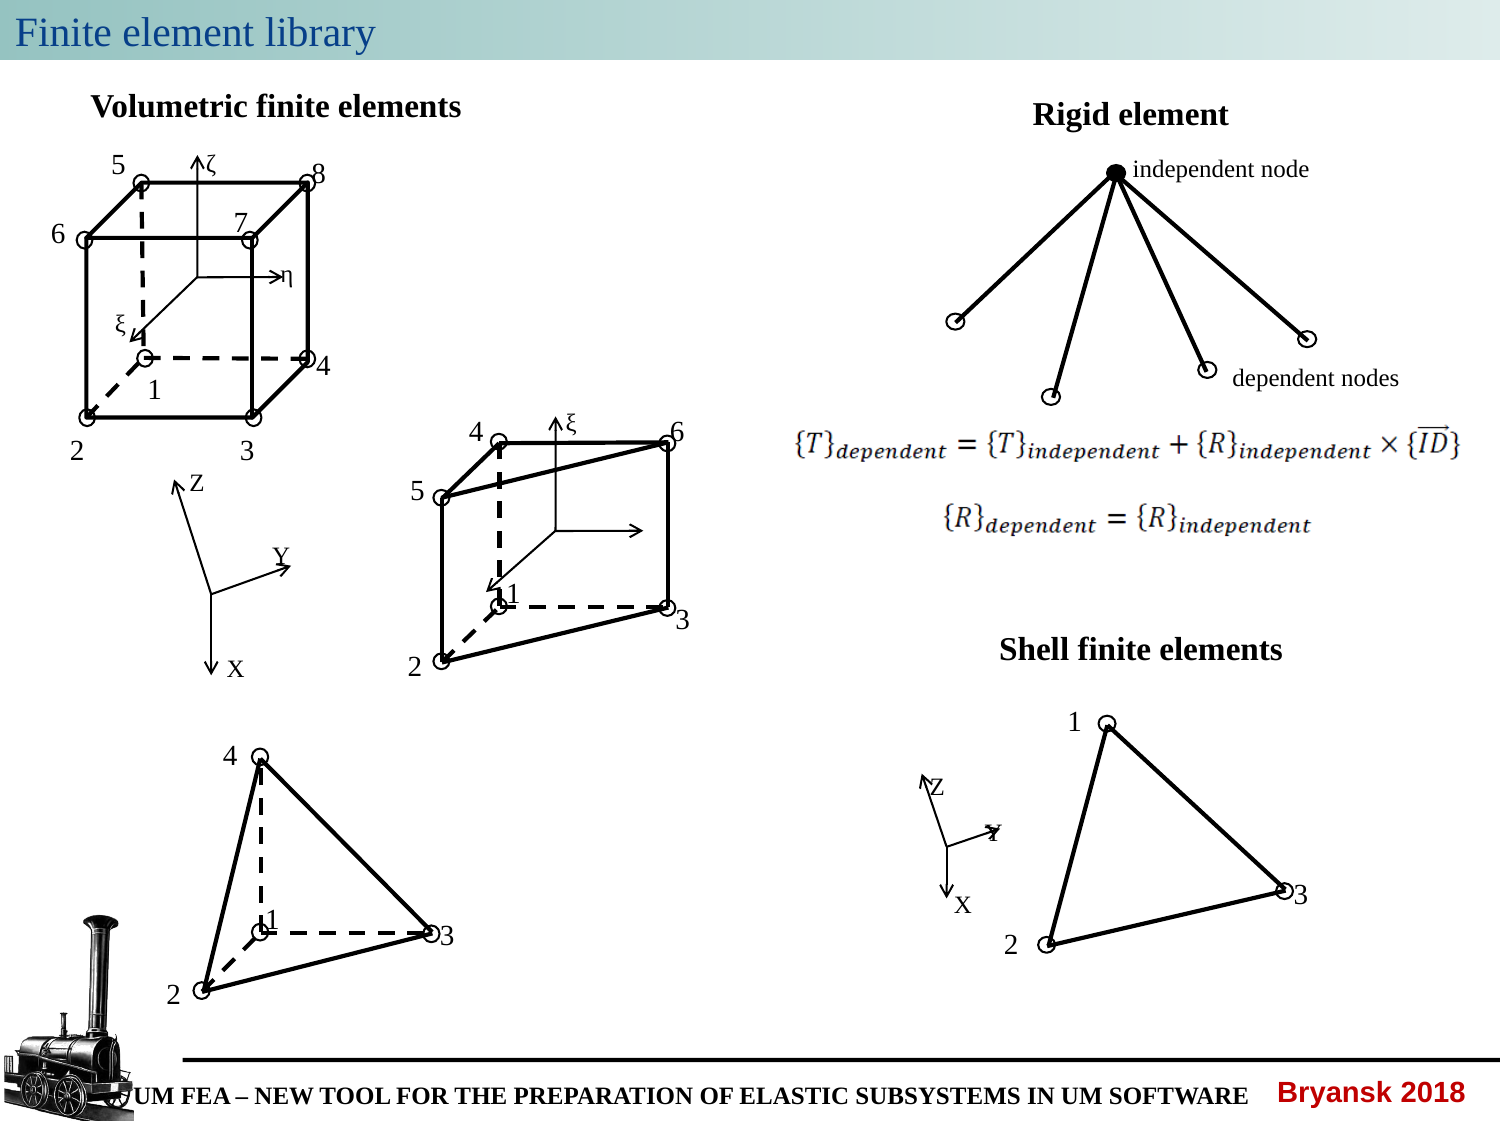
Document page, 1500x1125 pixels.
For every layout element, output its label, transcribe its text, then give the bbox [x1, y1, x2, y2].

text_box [158, 723, 463, 1014]
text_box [921, 689, 1317, 962]
picture [4, 911, 134, 1121]
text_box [173, 454, 306, 711]
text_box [400, 394, 698, 683]
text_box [43, 132, 338, 470]
text_box Volumetric finite elements [75, 77, 478, 132]
picture [783, 411, 1478, 557]
text_box Finite element library [0, 1, 1500, 60]
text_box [945, 144, 1417, 406]
text_box Shell finite elements [984, 619, 1299, 674]
text_box Rigid element [1017, 84, 1245, 139]
